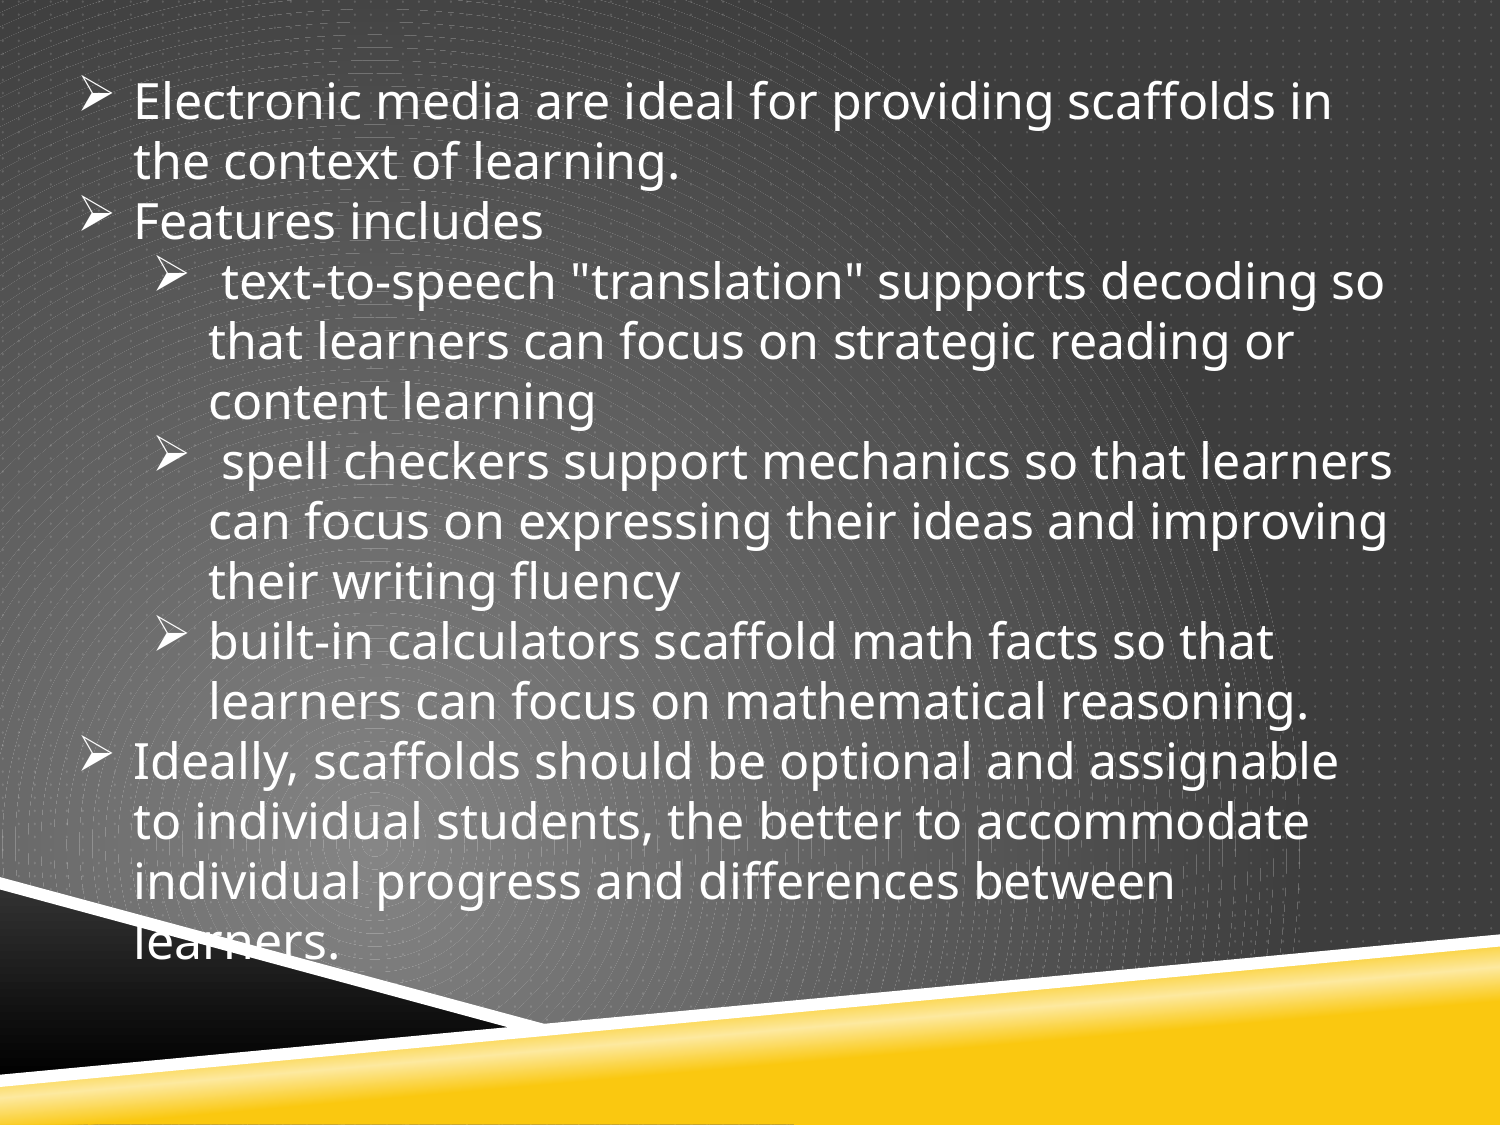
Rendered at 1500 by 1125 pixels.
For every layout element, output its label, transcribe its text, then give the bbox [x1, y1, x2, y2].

text_box Electronic media are ideal for providing scaffolds in the context of learning. Features includes text-to-speech "translation" supports decoding so that learners can focus on strategic reading or content learning spell checkers support mechanics so that learners can focus on expressing their ideas and improving their writing fluency built-in calculators scaffold math facts so that learners can focus on mathematical reasoning. Ideally, scaffolds should be optional and assignable to individual students, the better to accommodate individual progress and differences between learners. [62, 62, 1413, 978]
